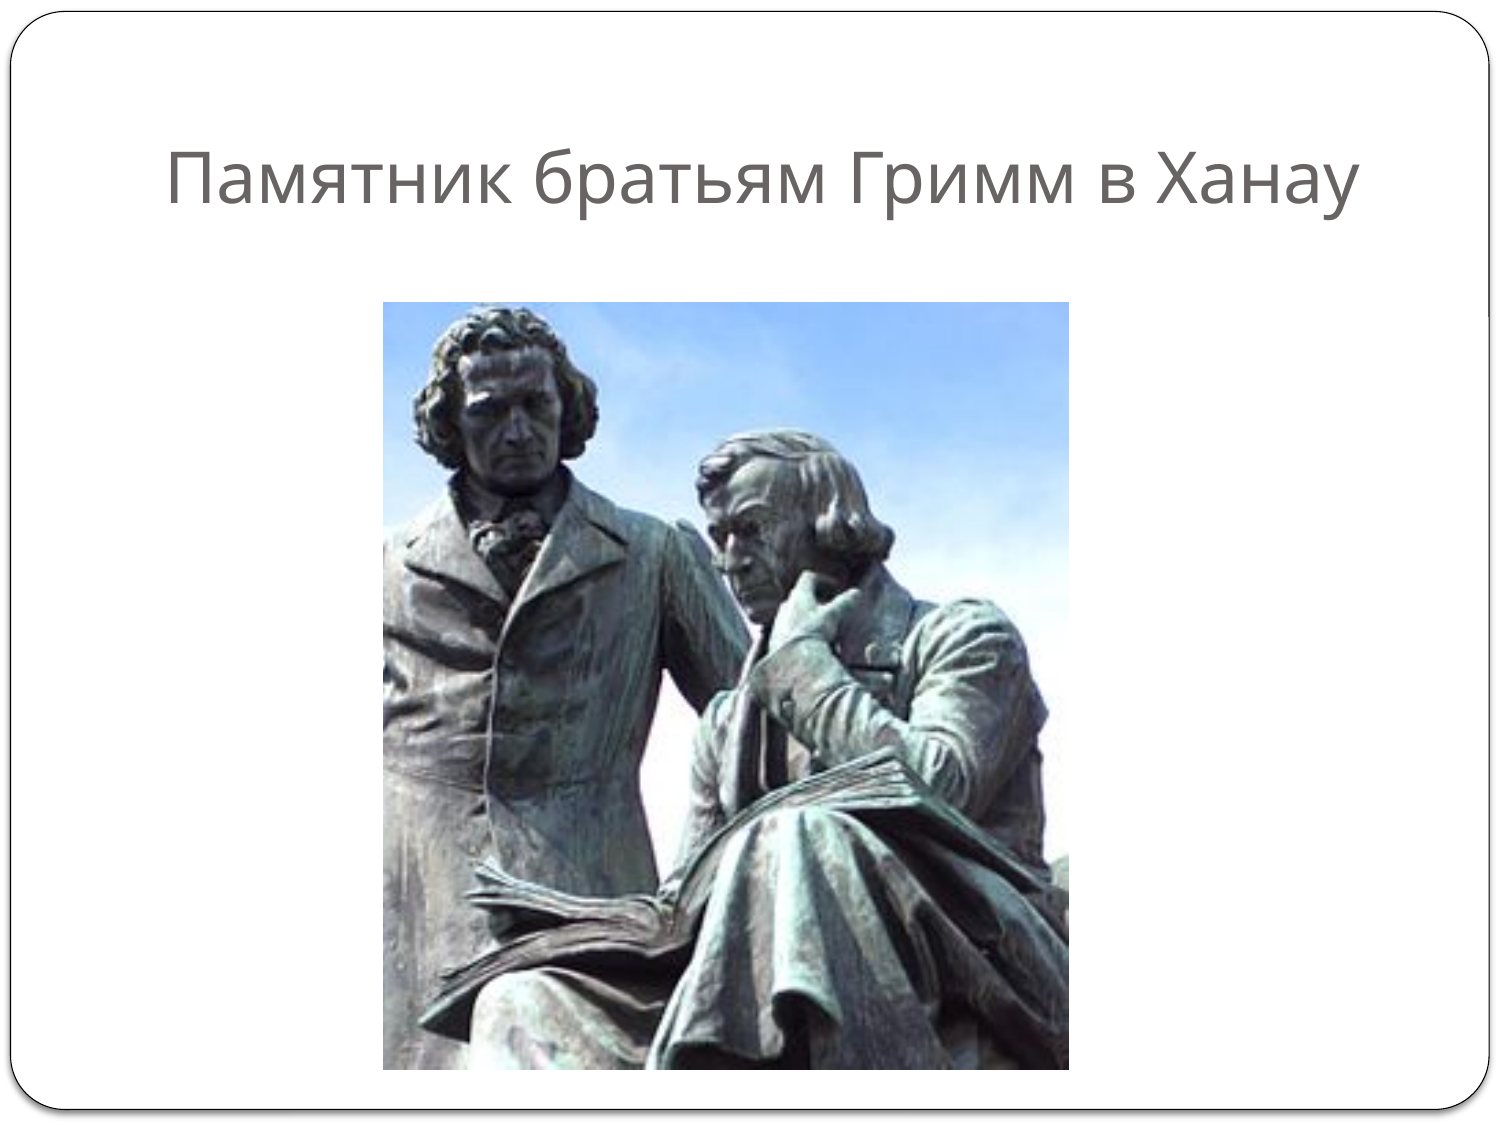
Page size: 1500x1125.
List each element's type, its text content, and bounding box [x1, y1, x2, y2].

picture [383, 302, 1070, 1071]
title Памятник братьям Гримм в Ханау [150, 45, 1425, 233]
